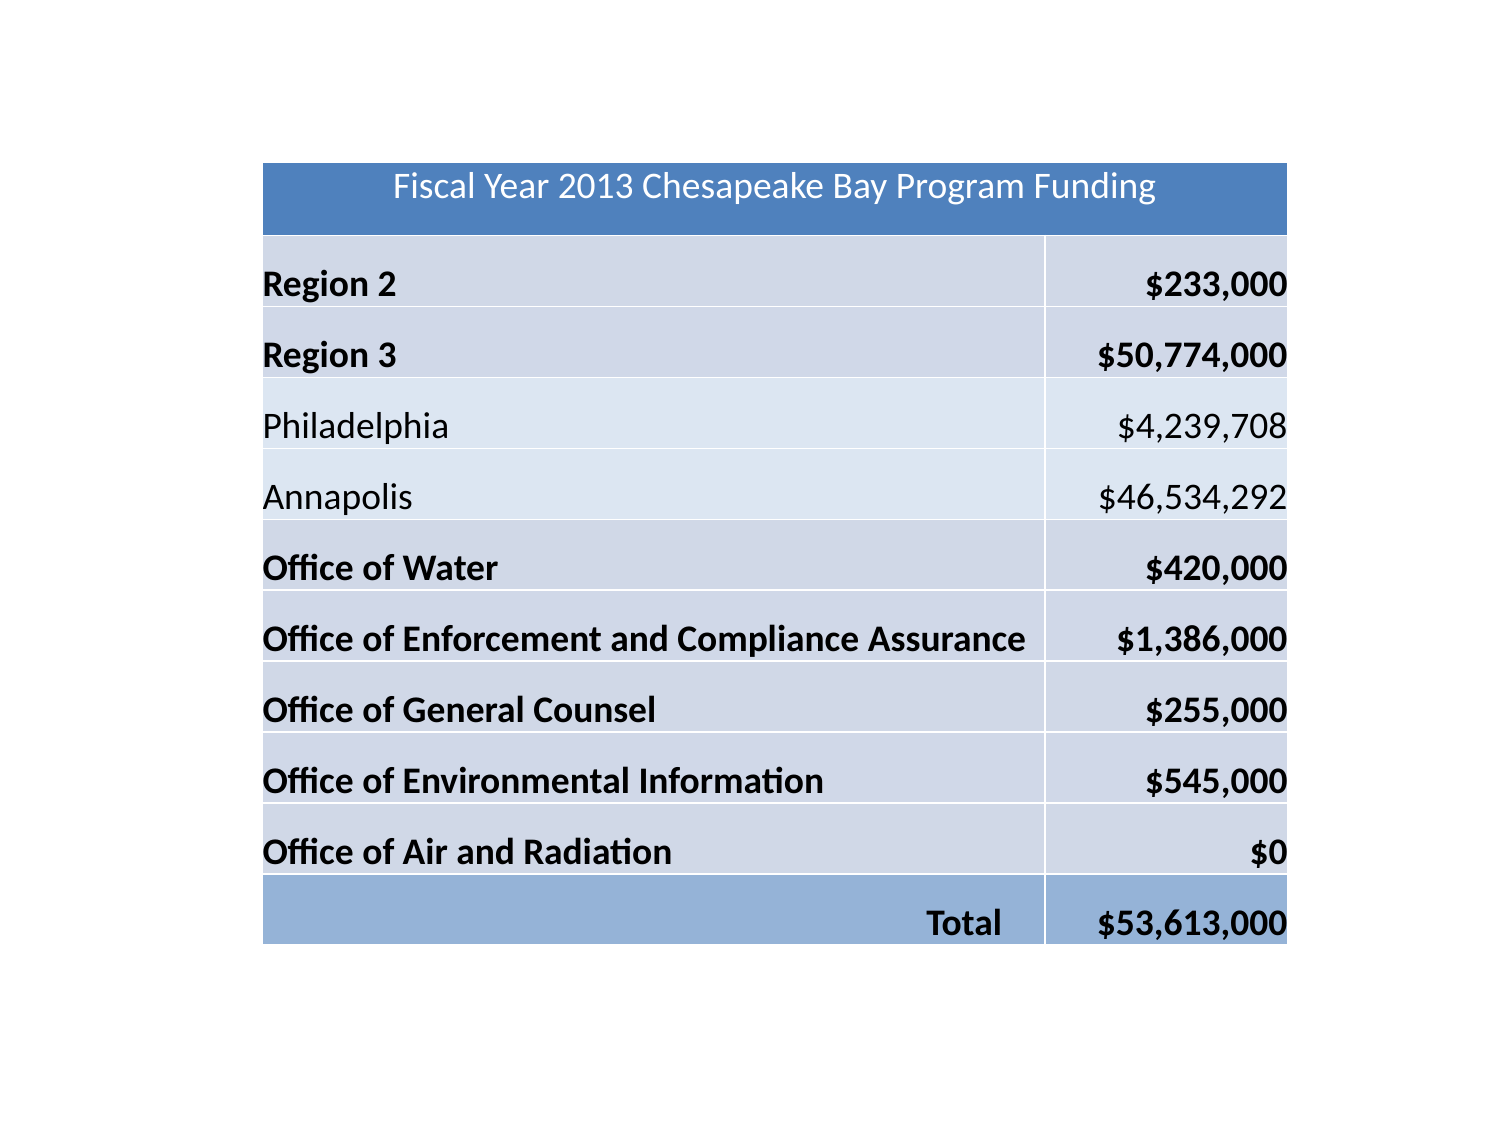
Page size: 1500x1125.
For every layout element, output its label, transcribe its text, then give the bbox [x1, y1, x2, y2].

table_cell Office of General Counsel [263, 662, 1044, 731]
table_cell $420,000 [1046, 520, 1287, 589]
table_cell $233,000 [1046, 236, 1287, 306]
table_cell Office of Environmental Information [263, 733, 1044, 802]
table_cell $50,774,000 [1046, 307, 1287, 377]
table_cell $1,386,000 [1046, 591, 1287, 660]
table_cell Office of Air and Radiation [263, 804, 1044, 873]
table_cell $255,000 [1046, 662, 1287, 731]
table_cell Philadelphia [263, 378, 1044, 448]
table_cell $0 [1046, 804, 1287, 873]
table_cell $46,534,292 [1046, 449, 1287, 519]
table_cell Office of Enforcement and Compliance Assurance [263, 591, 1044, 660]
table_cell Total [263, 875, 1044, 944]
table_cell Region 3 [263, 307, 1044, 377]
table_header Fiscal Year 2013 Chesapeake Bay Program Funding [263, 163, 1287, 235]
table_cell $545,000 [1046, 733, 1287, 802]
table_cell Annapolis [263, 449, 1044, 519]
table_cell Region 2 [263, 236, 1044, 306]
table_cell $53,613,000 [1046, 875, 1287, 944]
table_cell Office of Water [263, 520, 1044, 589]
table_cell $4,239,708 [1046, 378, 1287, 448]
